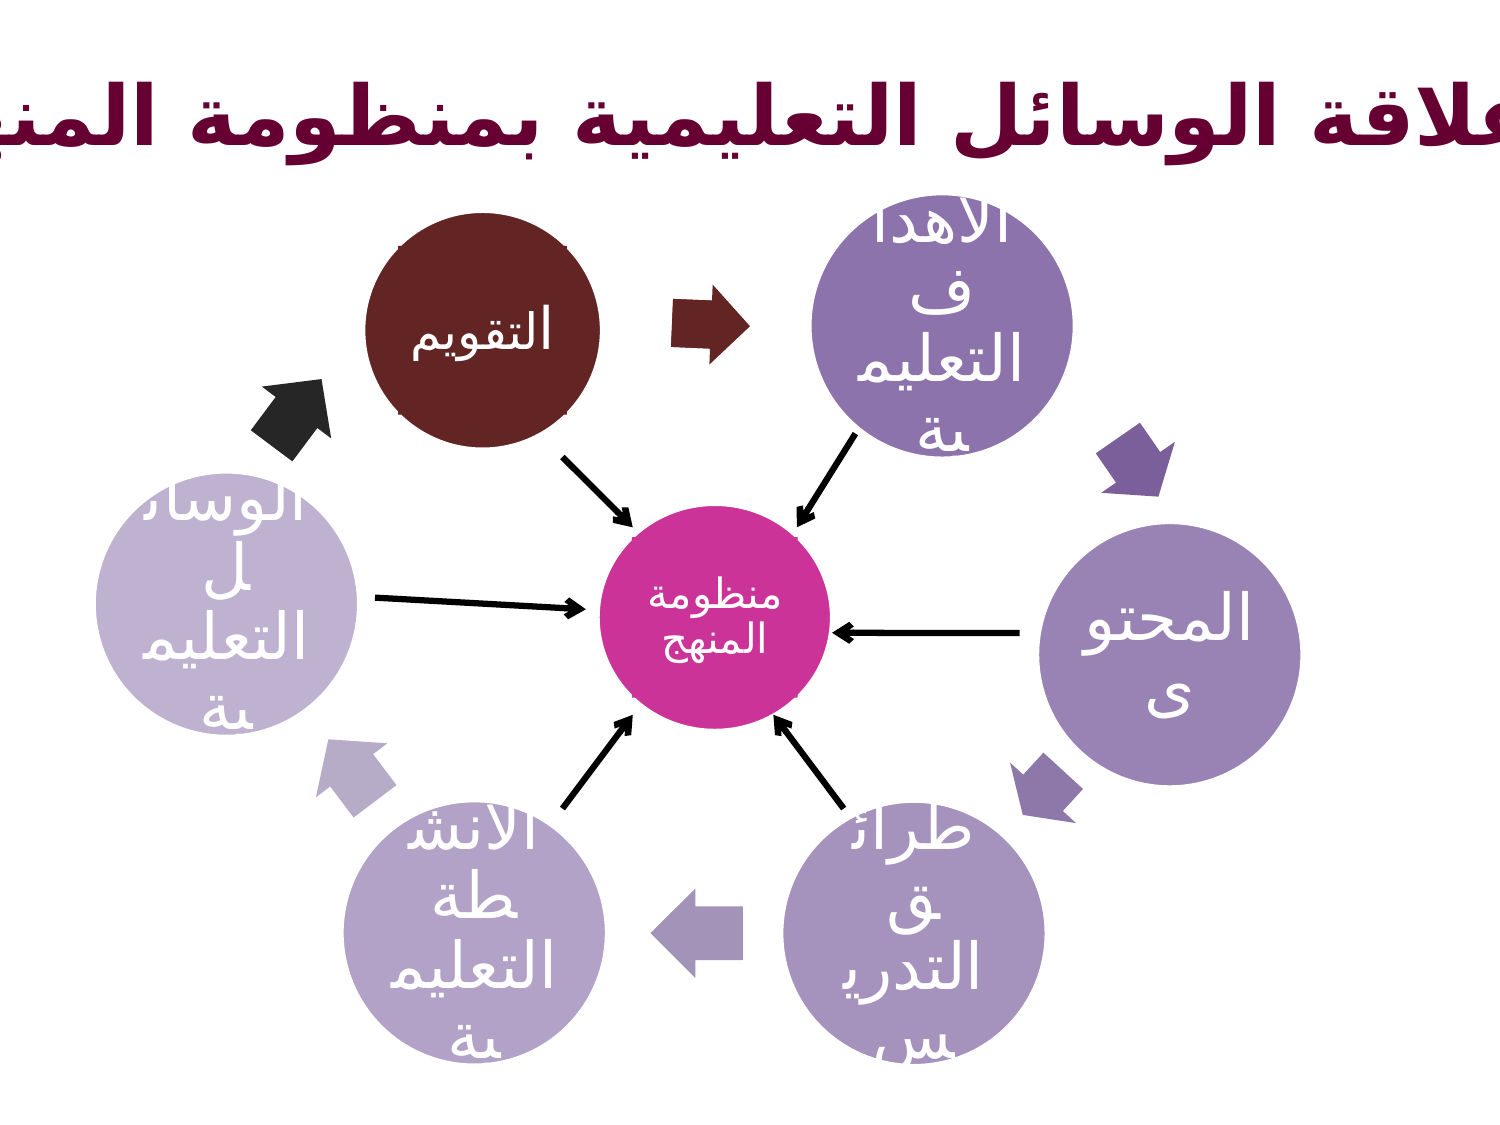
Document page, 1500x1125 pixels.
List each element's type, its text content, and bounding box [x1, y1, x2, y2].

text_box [597, 503, 833, 732]
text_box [778, 450, 874, 510]
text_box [550, 726, 645, 798]
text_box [362, 210, 603, 450]
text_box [761, 726, 856, 798]
text_box علاقة الوسائل التعليمية بمنظومة المنهج [0, 54, 1500, 170]
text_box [562, 456, 634, 528]
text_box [93, 187, 1337, 1067]
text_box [670, 285, 752, 364]
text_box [374, 597, 587, 610]
